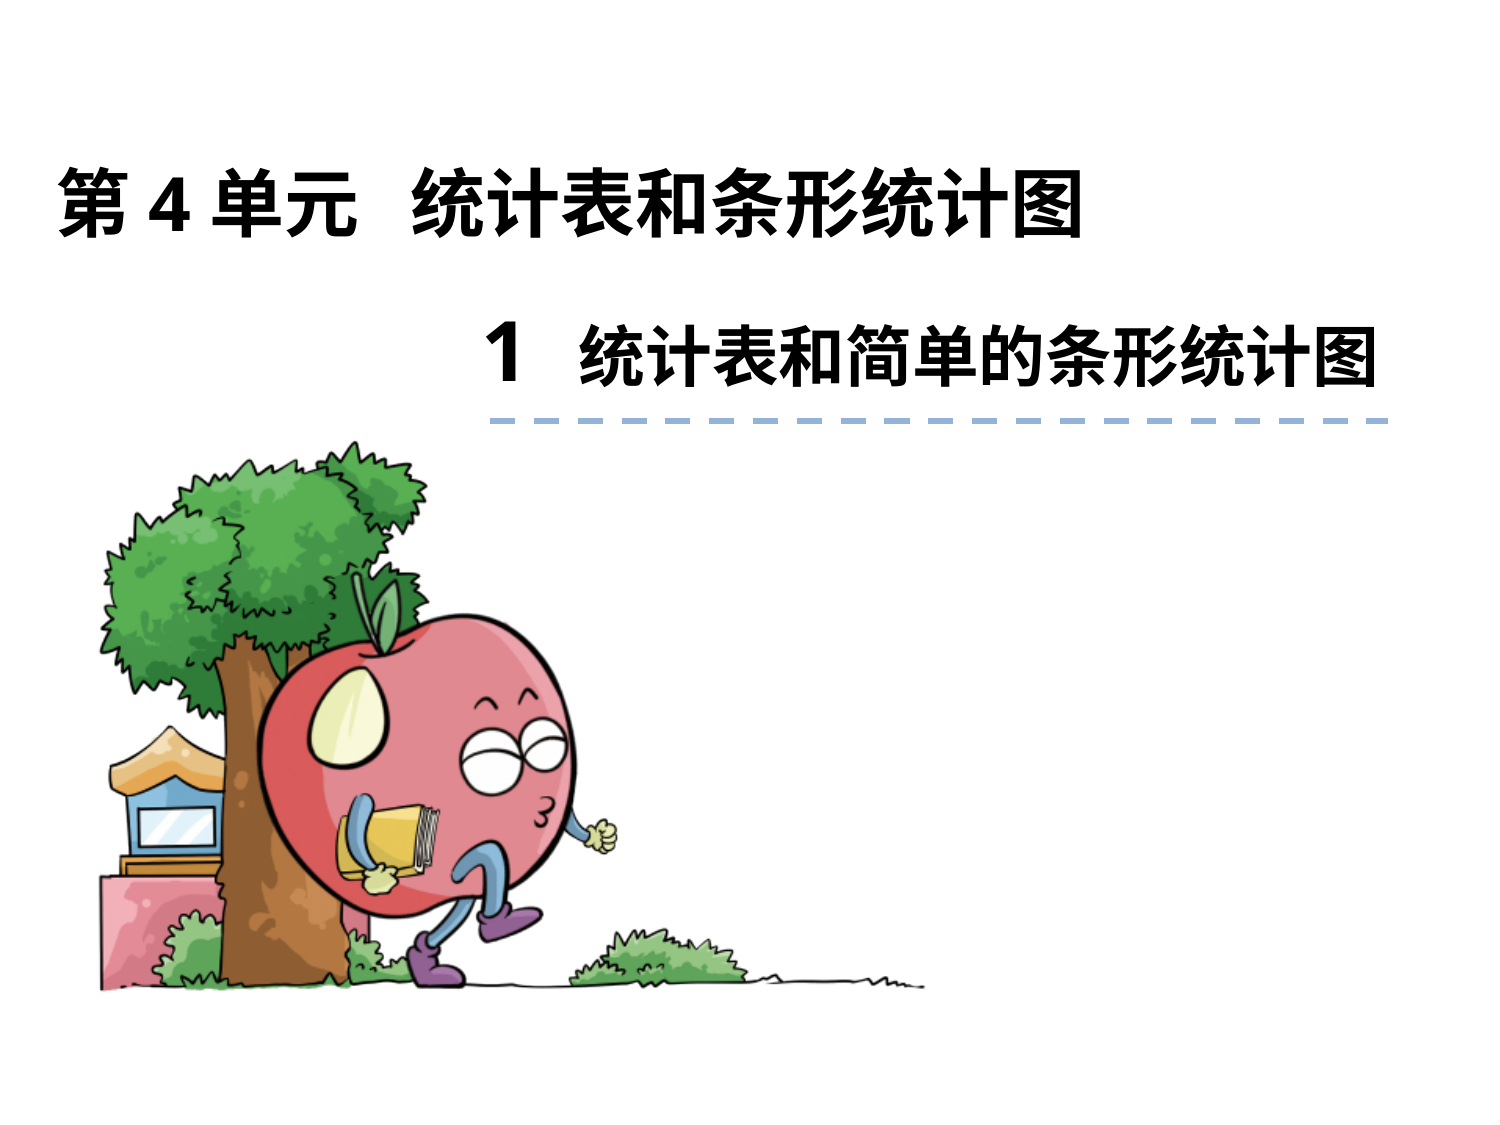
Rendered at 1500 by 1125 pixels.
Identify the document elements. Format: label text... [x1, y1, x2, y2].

text_box 第4单元 统计表和条形统计图 [41, 148, 1187, 254]
text_box 1 统计表和简单的条形统计图 [466, 273, 1430, 409]
picture [88, 432, 937, 1011]
